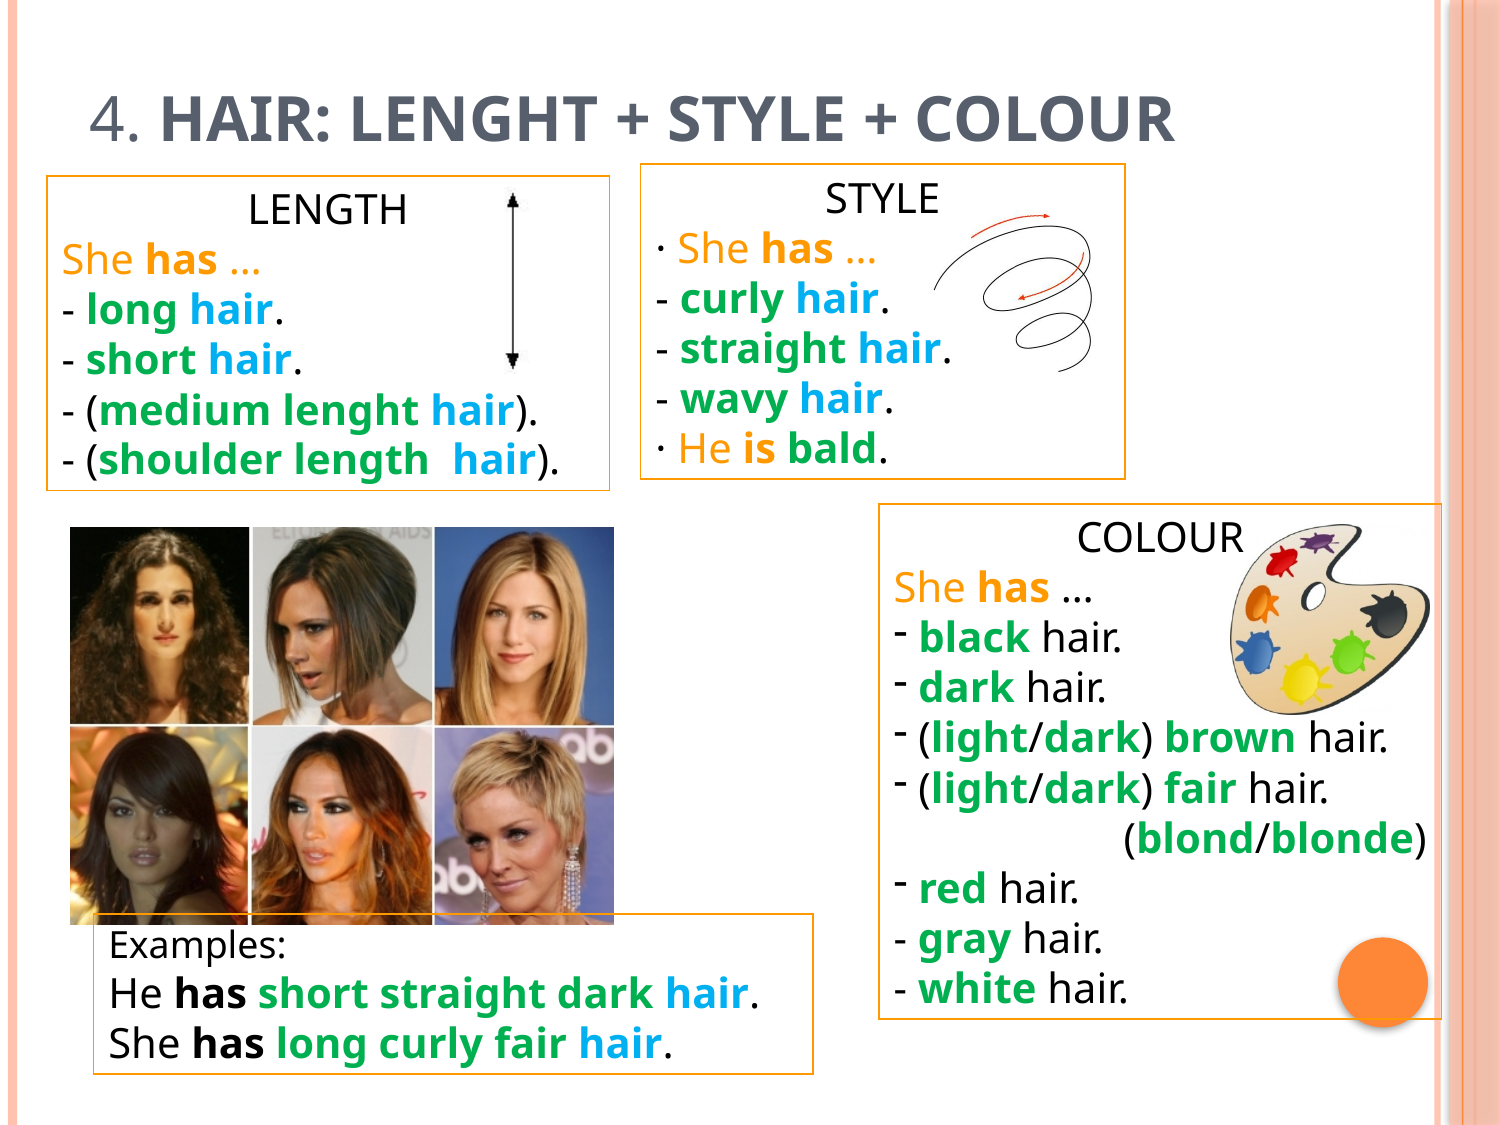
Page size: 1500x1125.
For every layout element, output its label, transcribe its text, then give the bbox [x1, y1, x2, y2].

picture [491, 186, 537, 374]
text_box STYLE · She has … - curly hair. - straight hair. - wavy hair. · He is bald. [640, 163, 1125, 479]
text_box Examples: He has short straight dark hair. She has long curly fair hair. [93, 913, 814, 1074]
title 4. HAIR: lenght + style + colour [75, 45, 1300, 161]
picture [1229, 524, 1431, 716]
text_box LENGTH She has … - long hair. - short hair. - (medium lenght hair). - (shoulder length hair). [46, 175, 610, 491]
text_box COLOUR She has … black hair. dark hair. (light/dark) brown hair. (light/dark) fair hair. (blond/blonde) red hair. - gray hair. - white hair. [878, 503, 1442, 1019]
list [69, 526, 615, 925]
picture [914, 210, 1114, 376]
